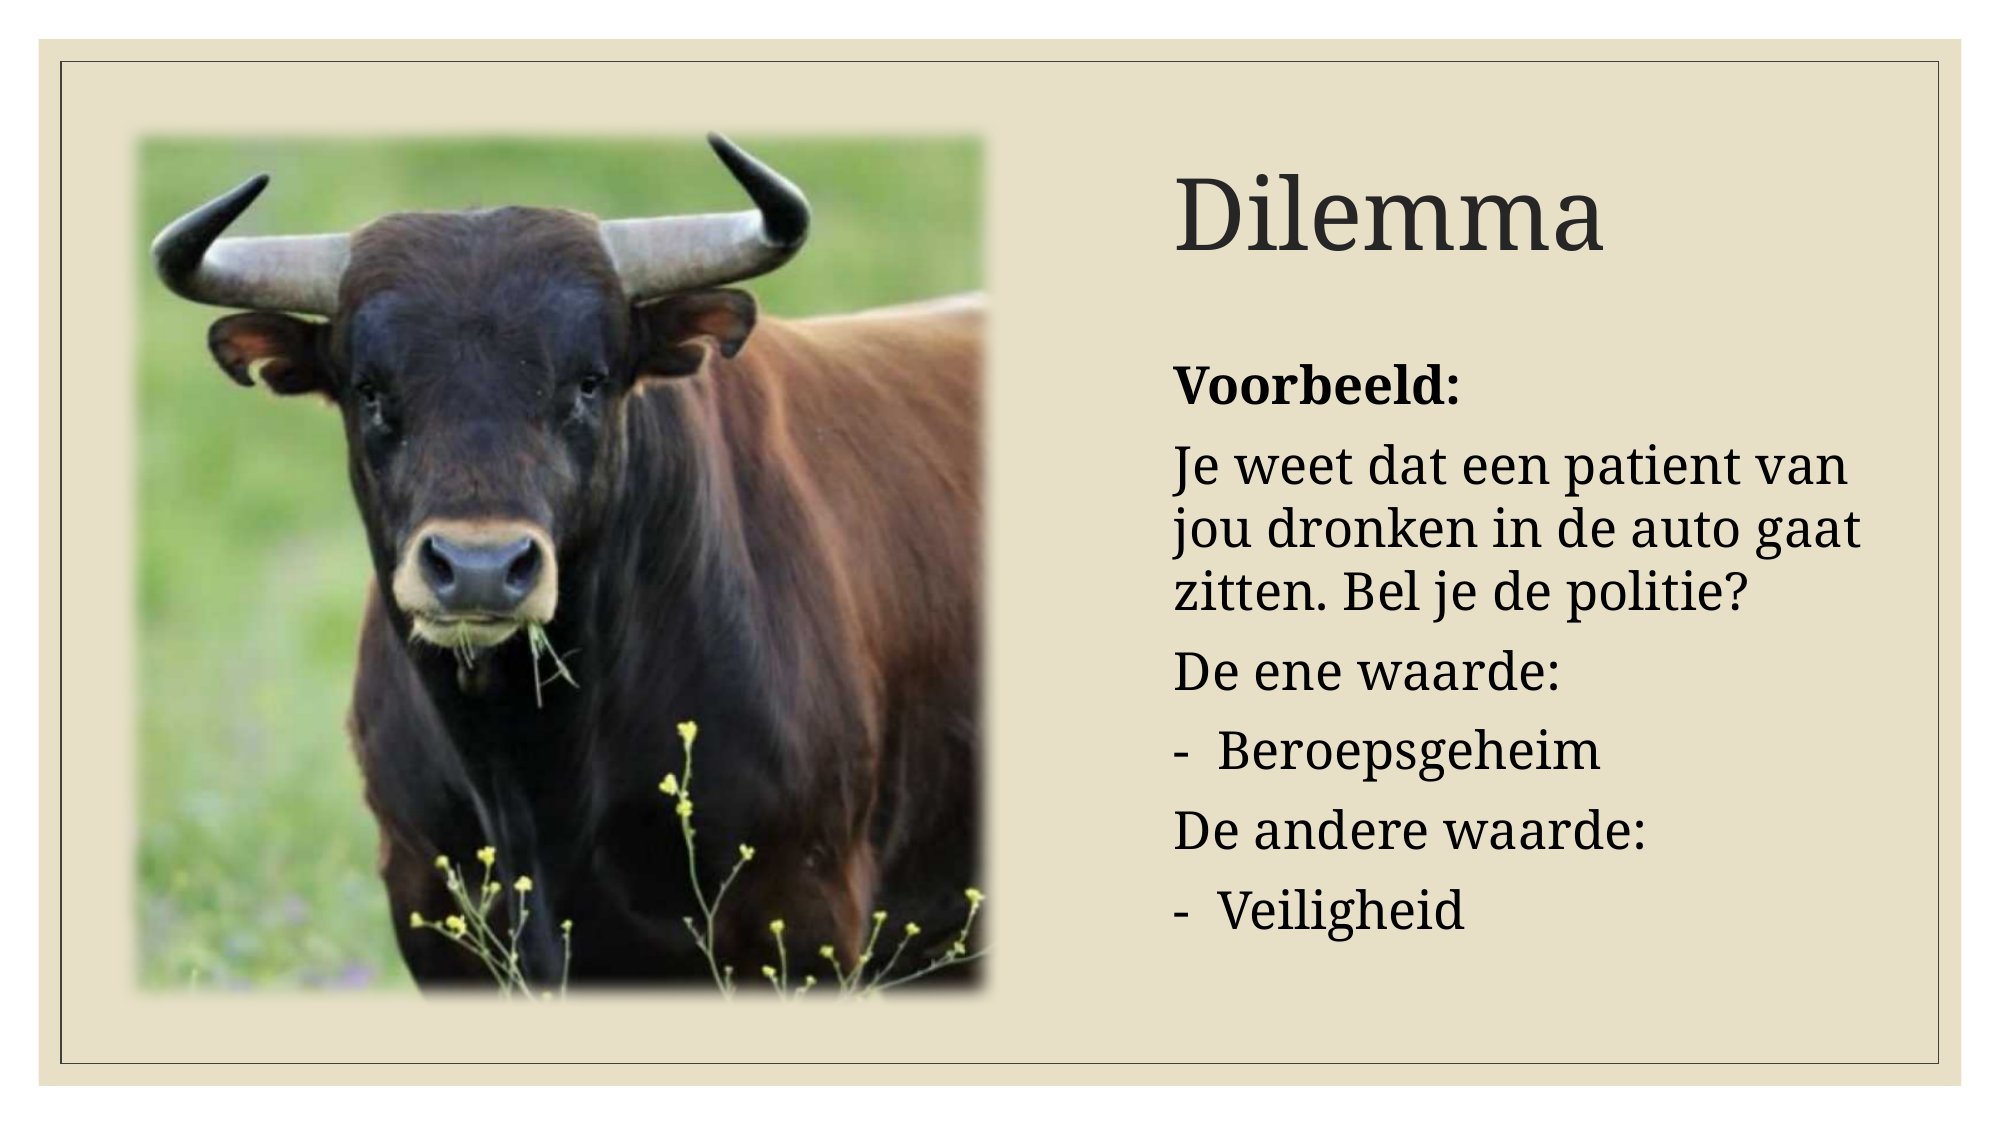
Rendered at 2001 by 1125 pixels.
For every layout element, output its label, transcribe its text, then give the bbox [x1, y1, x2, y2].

picture [119, 119, 1000, 1008]
title Dilemma [1158, 105, 1893, 331]
list Voorbeeld: Je weet dat een patient van jou dronken in de auto gaat zitten. Bel je de politie? De ene waarde: - Beroepsgeheim De andere waarde: - Veiligheid [1158, 345, 1893, 990]
